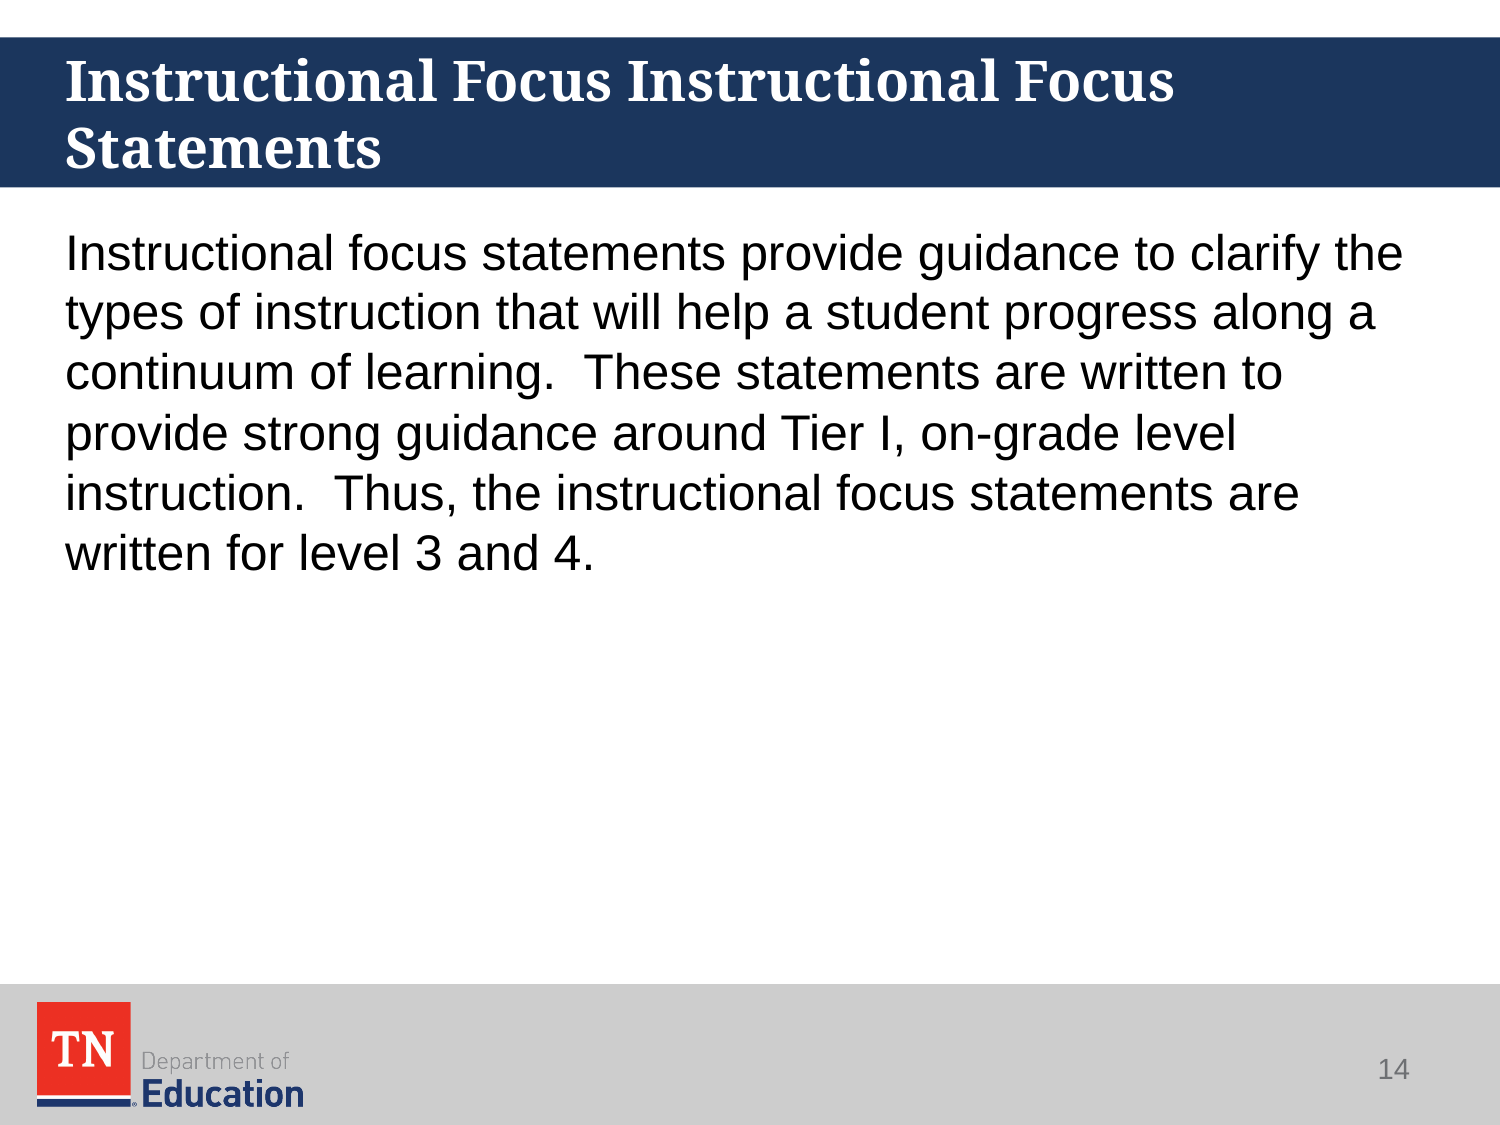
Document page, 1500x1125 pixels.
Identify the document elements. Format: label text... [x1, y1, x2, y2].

title Instructional Focus Instructional Focus Statements [50, 37, 1413, 188]
picture [37, 1002, 303, 1107]
slide_number 14 [1350, 1042, 1425, 1103]
list Instructional focus statements provide guidance to clarify the types of instruction that will help a student progress along a continuum of learning. These statements are written to provide strong guidance around Tier I, on-grade level instruction. Thus, the instructional focus statements are written for level 3 and 4. [50, 212, 1425, 955]
